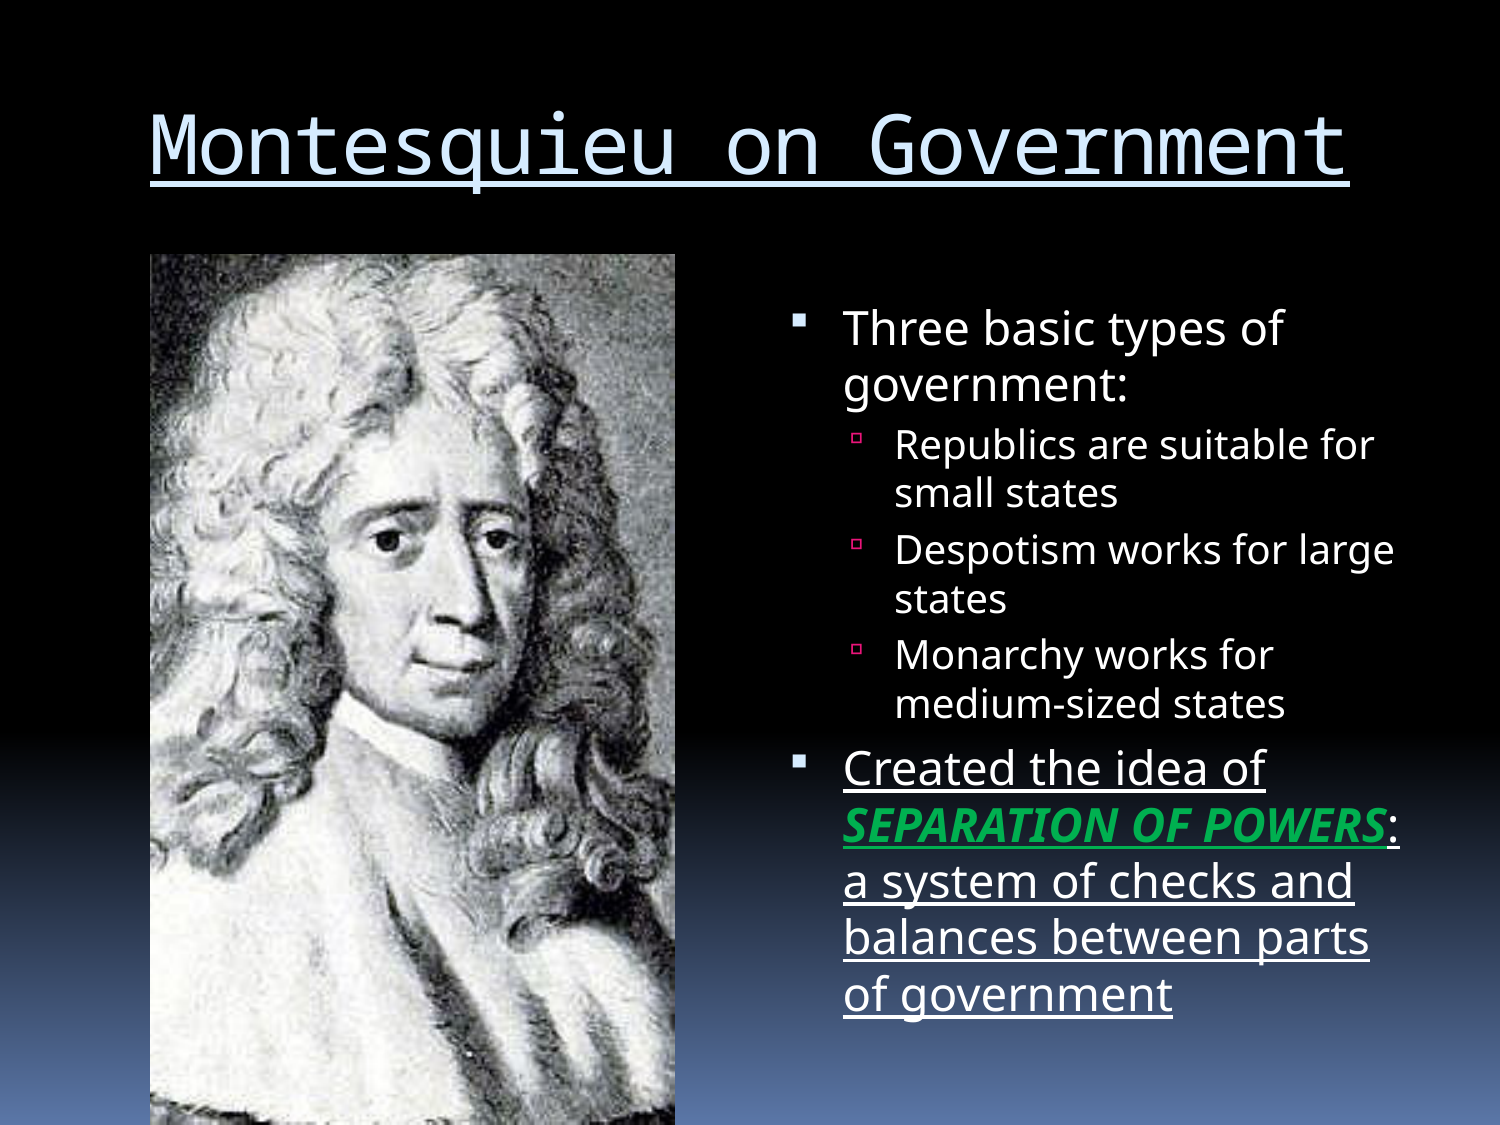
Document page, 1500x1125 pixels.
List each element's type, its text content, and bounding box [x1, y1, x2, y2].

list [149, 254, 676, 1125]
title Montesquieu on Government [75, 83, 1425, 234]
list Three basic types of government: Republics are suitable for small states Despotism works for large states Monarchy works for medium-sized states Created the idea of SEPARATION OF POWERS: a system of checks and balances between parts of government [763, 290, 1427, 1033]
